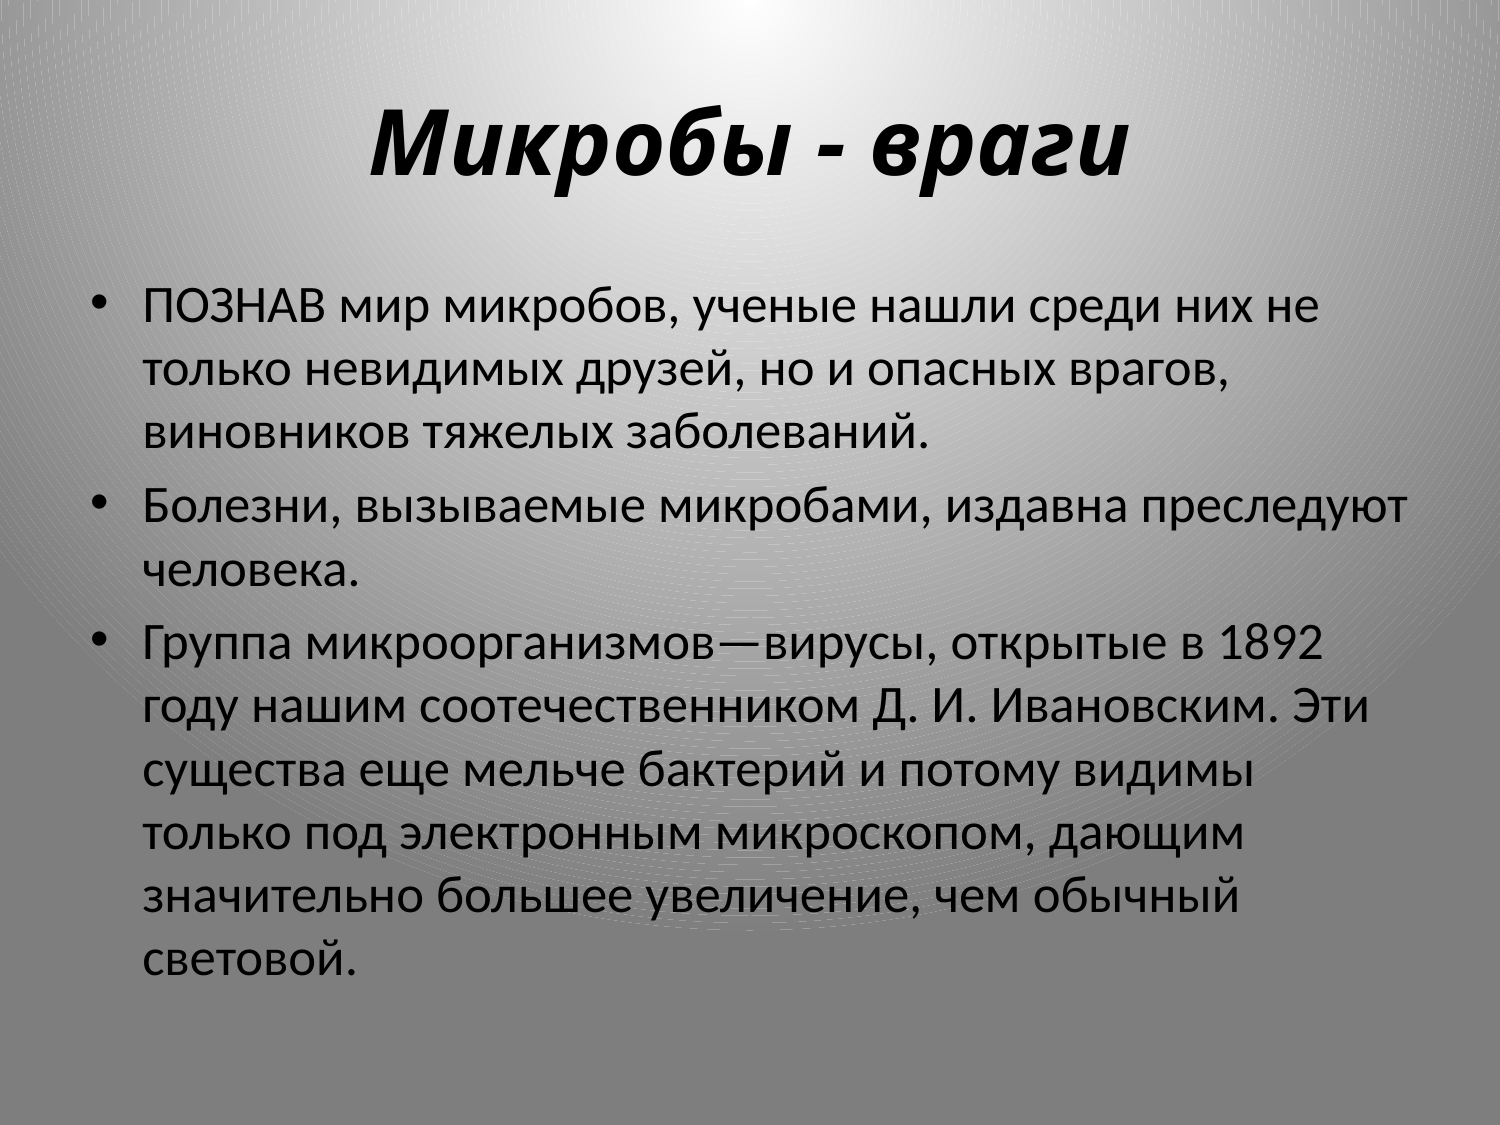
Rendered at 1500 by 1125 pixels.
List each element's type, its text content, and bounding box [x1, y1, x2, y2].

list ПОЗНАВ мир микробов, ученые нашли среди них не только невидимых друзей, но и опасных врагов, виновников тяжелых заболеваний. Болезни, вызываемые микробами, издавна преследуют человека. Группа микроорганизмов—вирусы, открытые в 1892 году нашим соотечественником Д. И. Ивановским. Эти существа еще мельче бактерий и потому видимы только под электронным микроскопом, дающим значительно большее увеличение, чем обычный световой. [75, 262, 1425, 1005]
title Микробы - враги [75, 45, 1425, 233]
